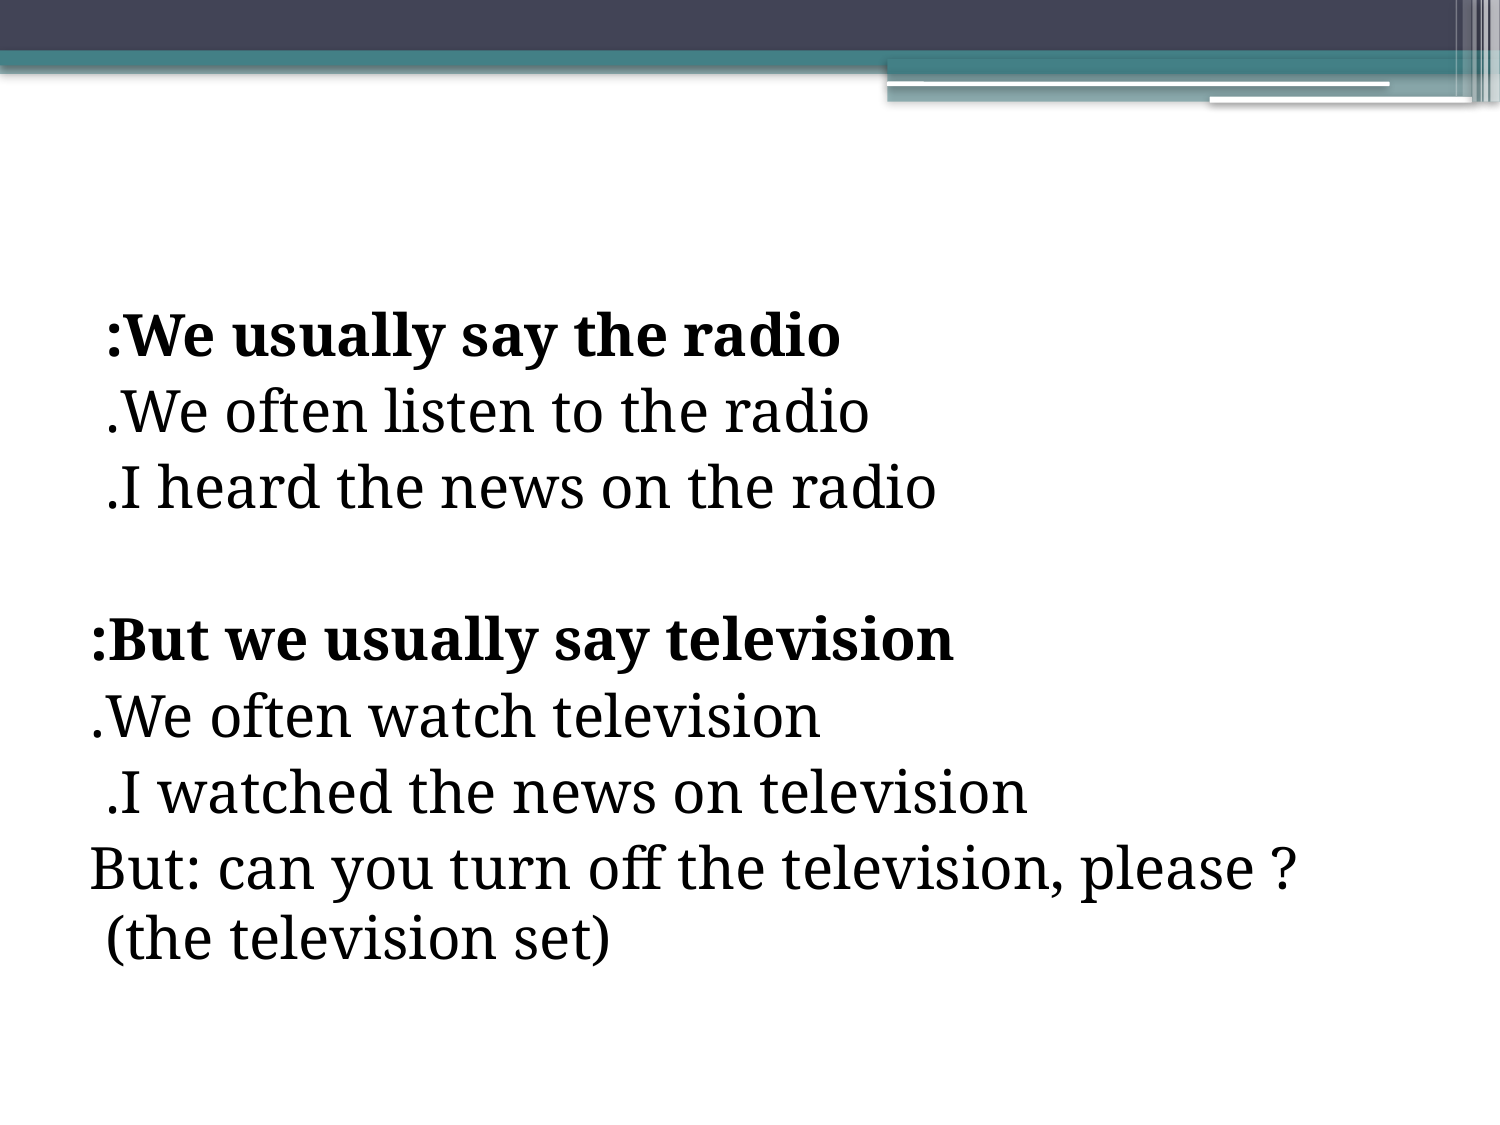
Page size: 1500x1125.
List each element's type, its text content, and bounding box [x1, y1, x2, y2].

list We usually say the radio: We often listen to the radio. I heard the news on the radio. But we usually say television: We often watch television. I watched the news on television. But: can you turn off the television, please ? (the television set) [75, 290, 1425, 1079]
